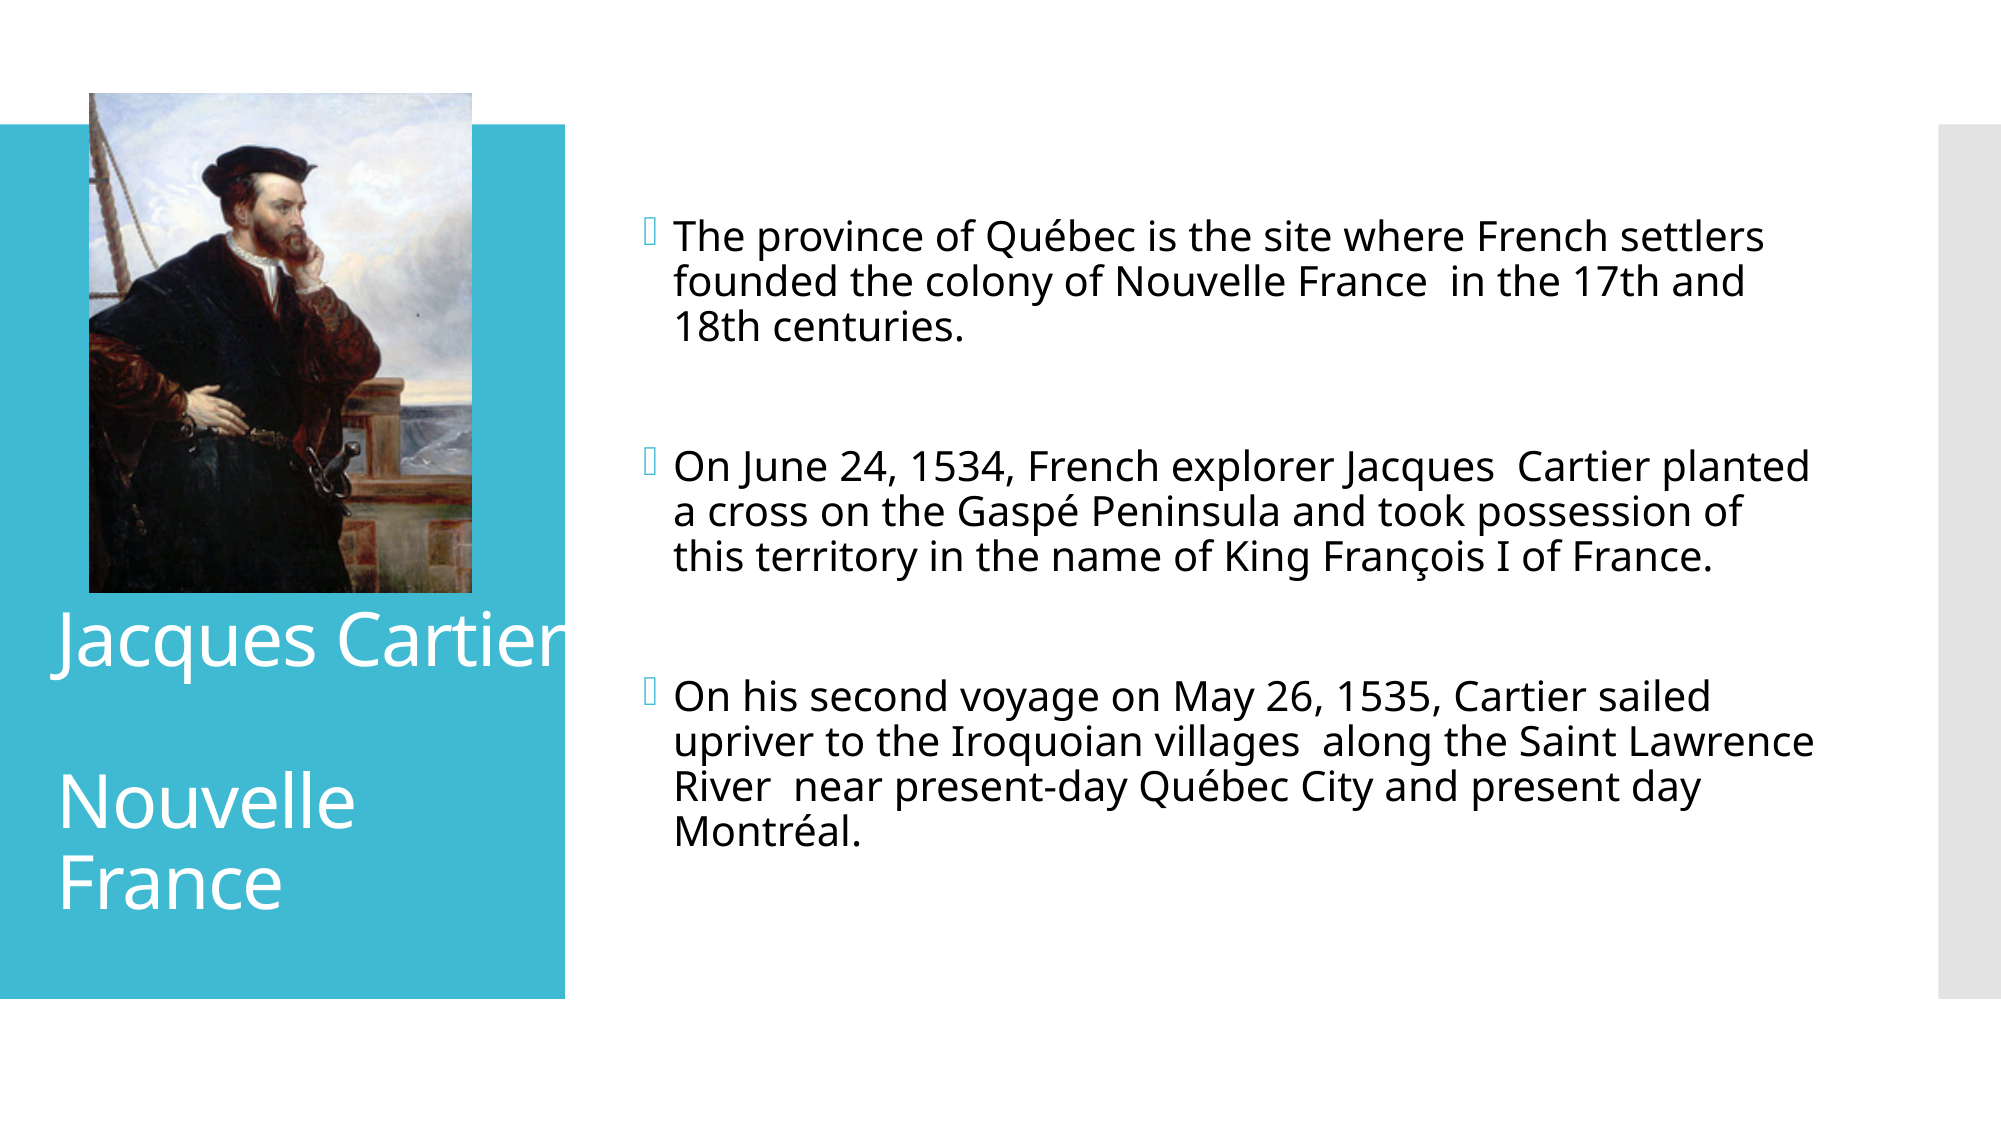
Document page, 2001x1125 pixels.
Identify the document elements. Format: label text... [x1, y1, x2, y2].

picture [89, 93, 472, 593]
list The province of Québec is the site where French settlers founded the colony of Nouvelle France in the 17th and 18th centuries. On June 24, 1534, French explorer Jacques Cartier planted a cross on the Gaspé Peninsula and took possession of this territory in the name of King François I of France. On his second voyage on May 26, 1535, Cartier sailed upriver to the Iroquoian villages along the Saint Lawrence River near present-day Québec City and present day Montréal. [628, 159, 1835, 982]
title Jacques Cartier Nouvelle France [41, 588, 593, 940]
